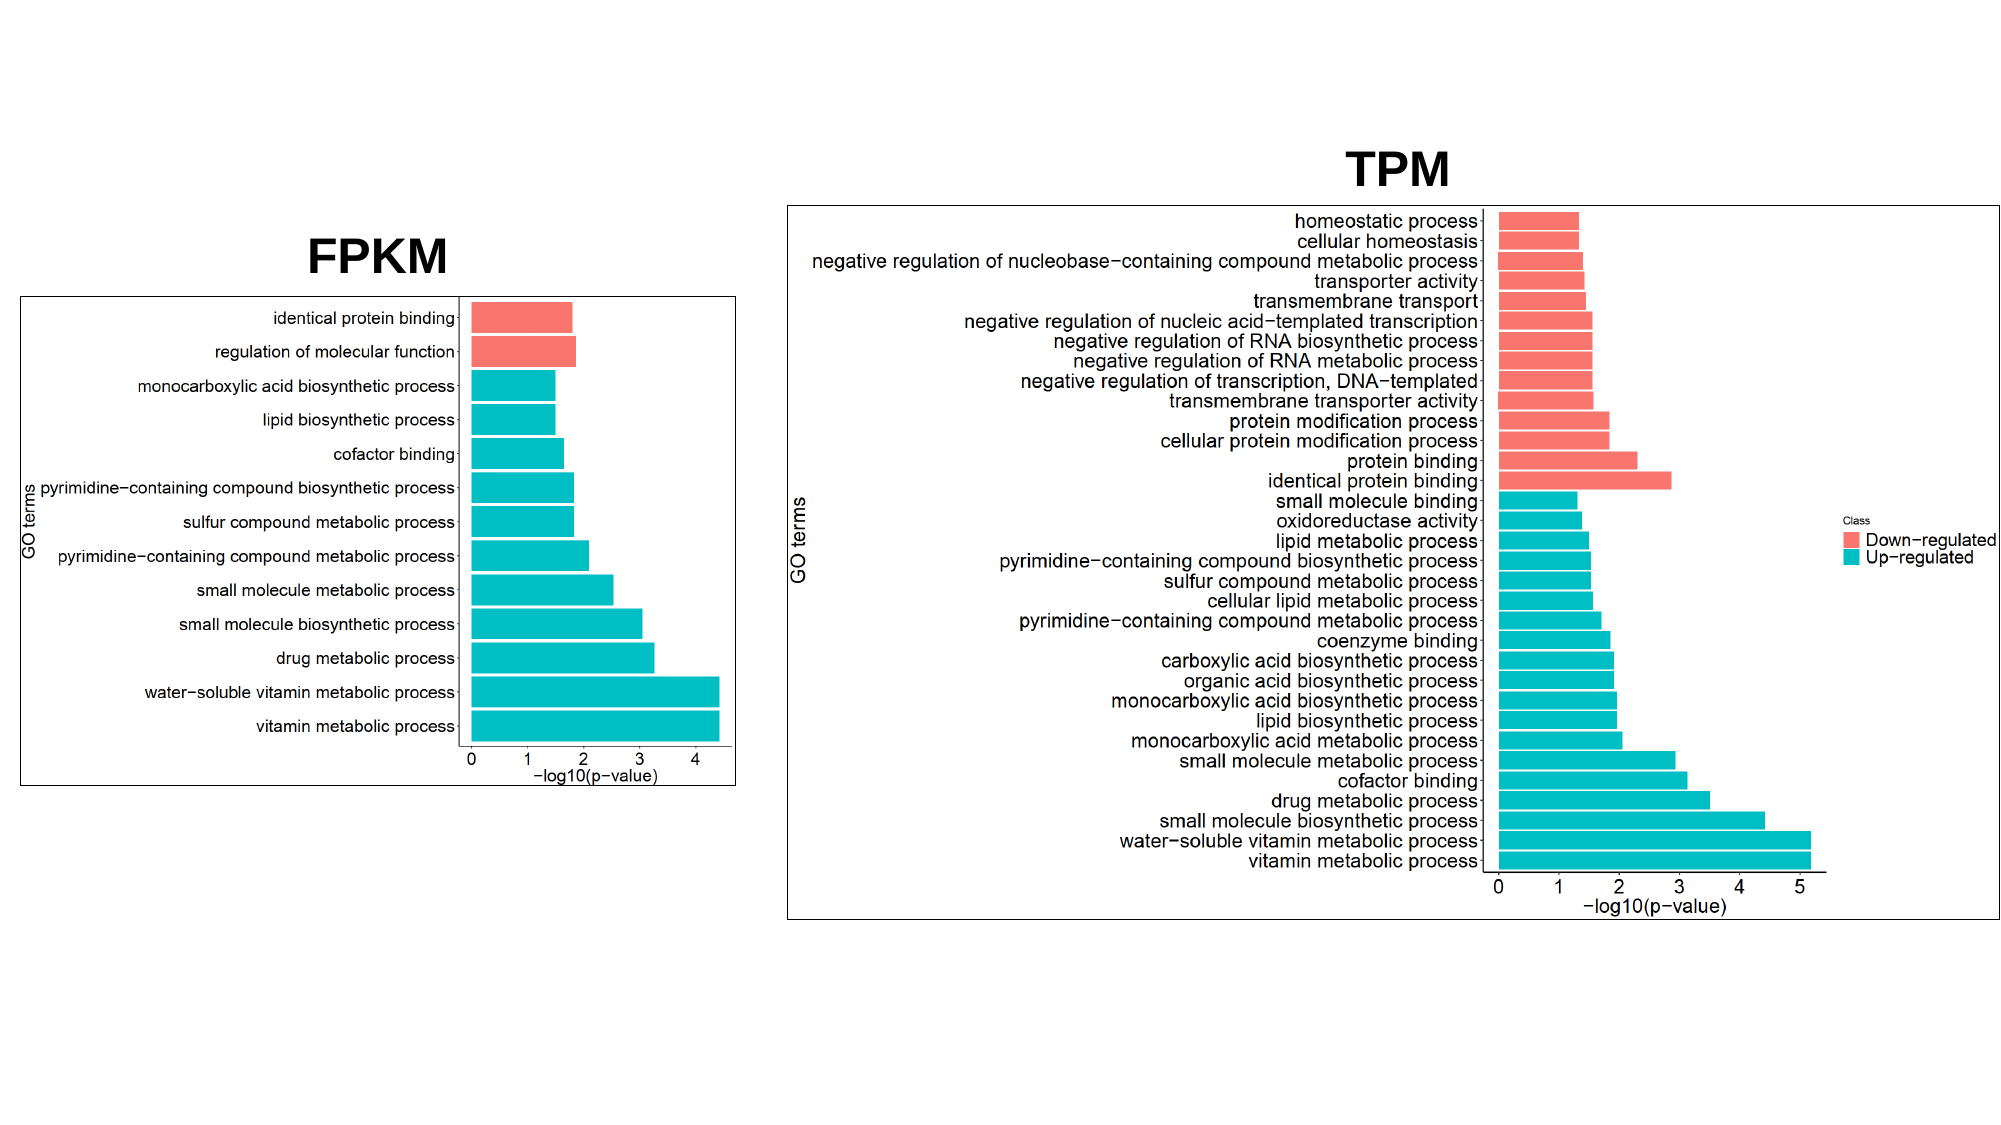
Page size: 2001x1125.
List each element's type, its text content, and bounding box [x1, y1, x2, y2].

text_box TPM [1330, 129, 1466, 204]
picture [20, 296, 736, 786]
picture [787, 204, 2000, 920]
text_box FPKM [292, 216, 464, 292]
